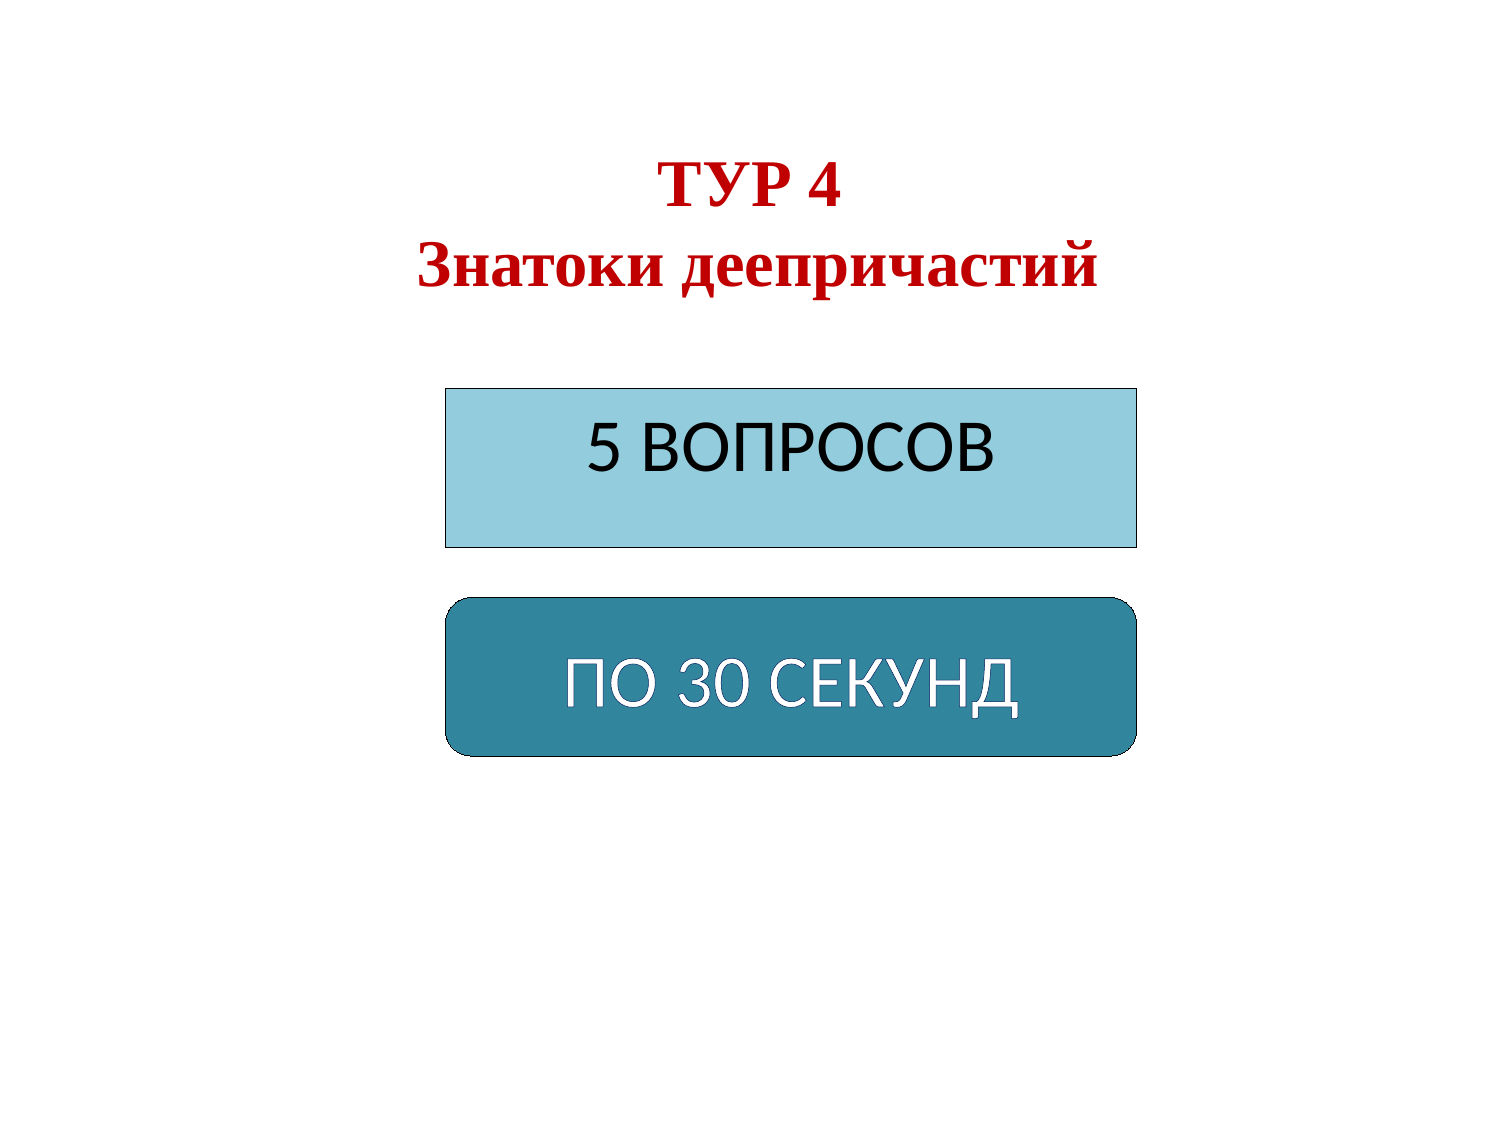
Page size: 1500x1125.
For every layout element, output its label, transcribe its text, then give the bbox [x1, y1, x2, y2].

list 5 ВОПРОСОВ [445, 388, 1137, 548]
text_box ПО 30 СЕКУНД [445, 597, 1137, 757]
title ТУР 4 Знатоки деепричастий [13, 99, 1487, 339]
